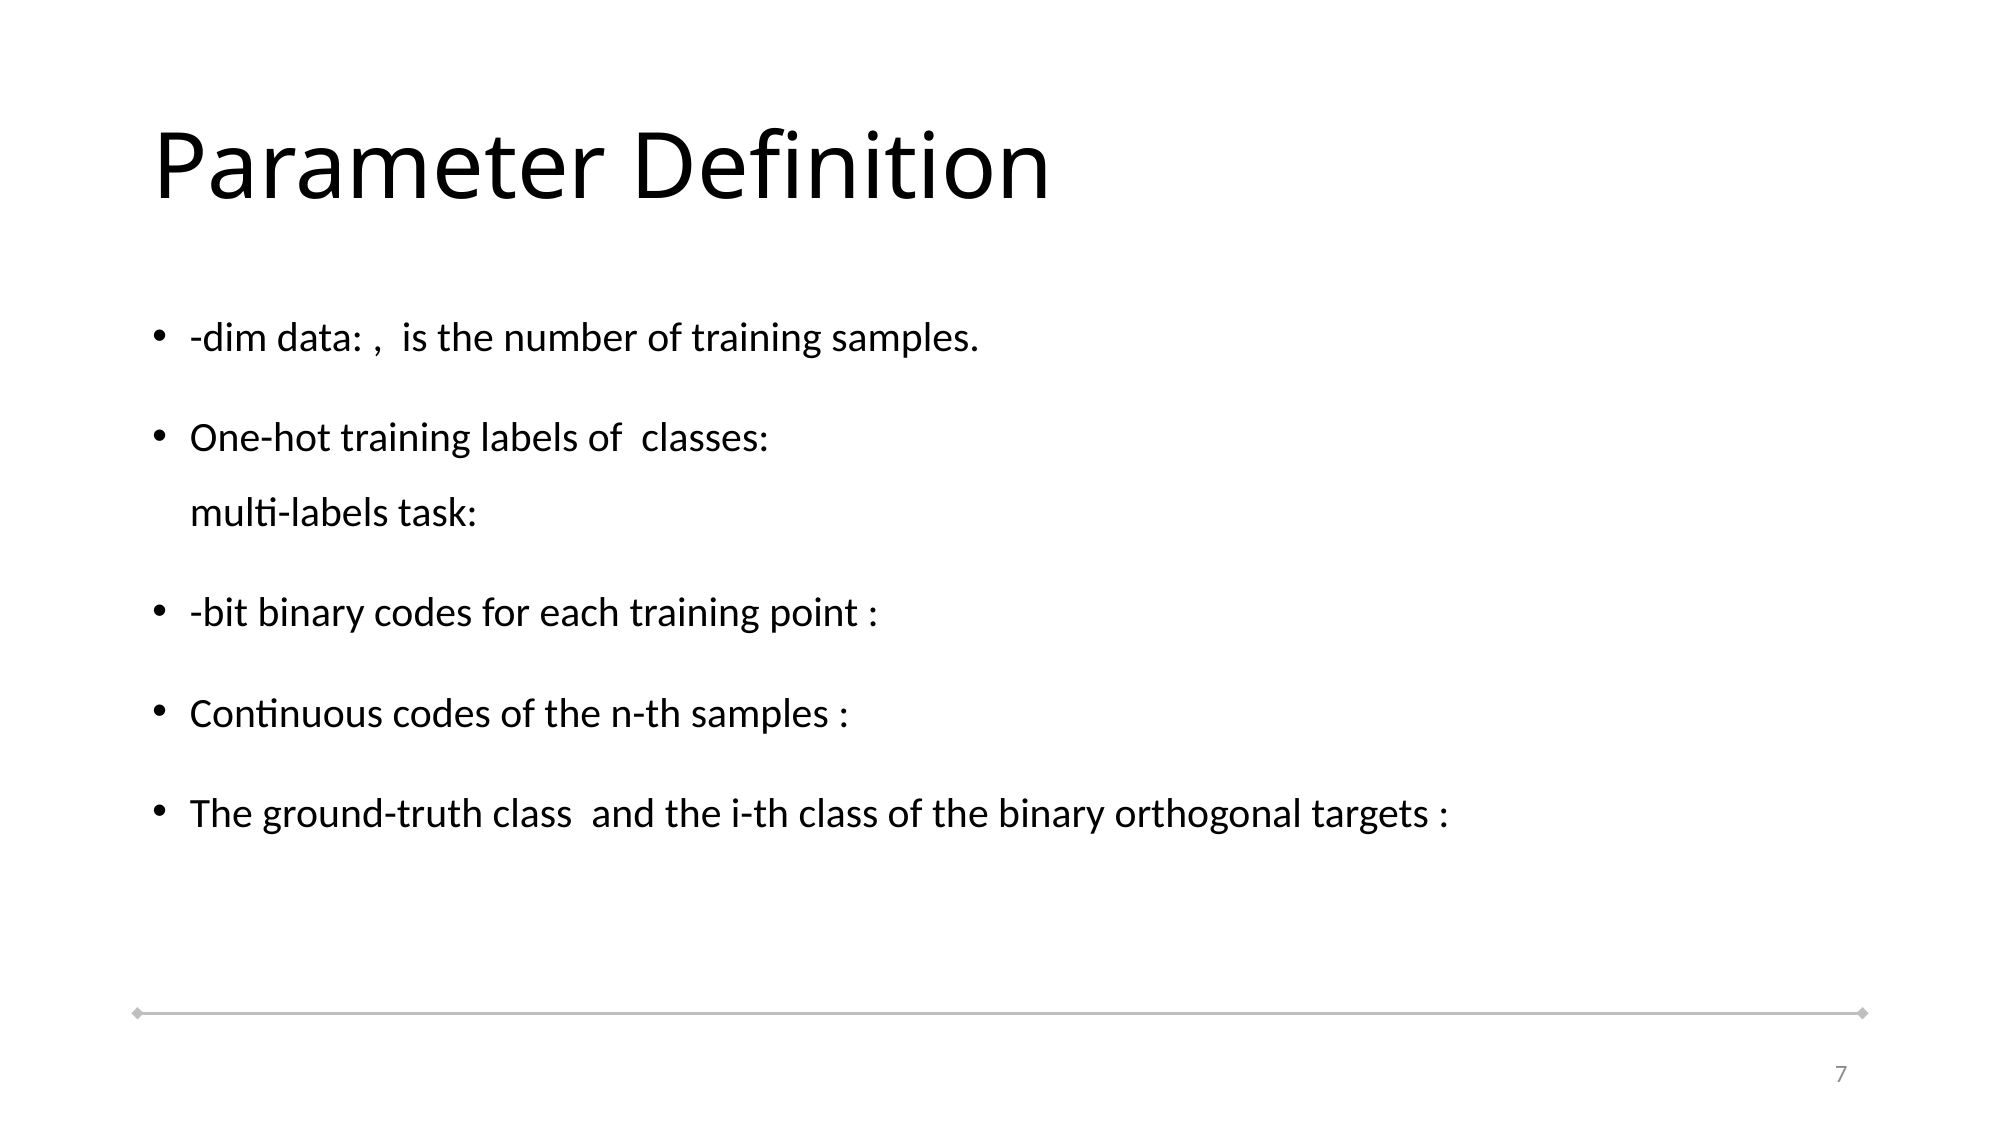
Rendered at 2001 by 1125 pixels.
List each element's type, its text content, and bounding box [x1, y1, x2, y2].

slide_number 7 [1412, 1042, 1863, 1103]
title Parameter Definition [137, 59, 1863, 278]
